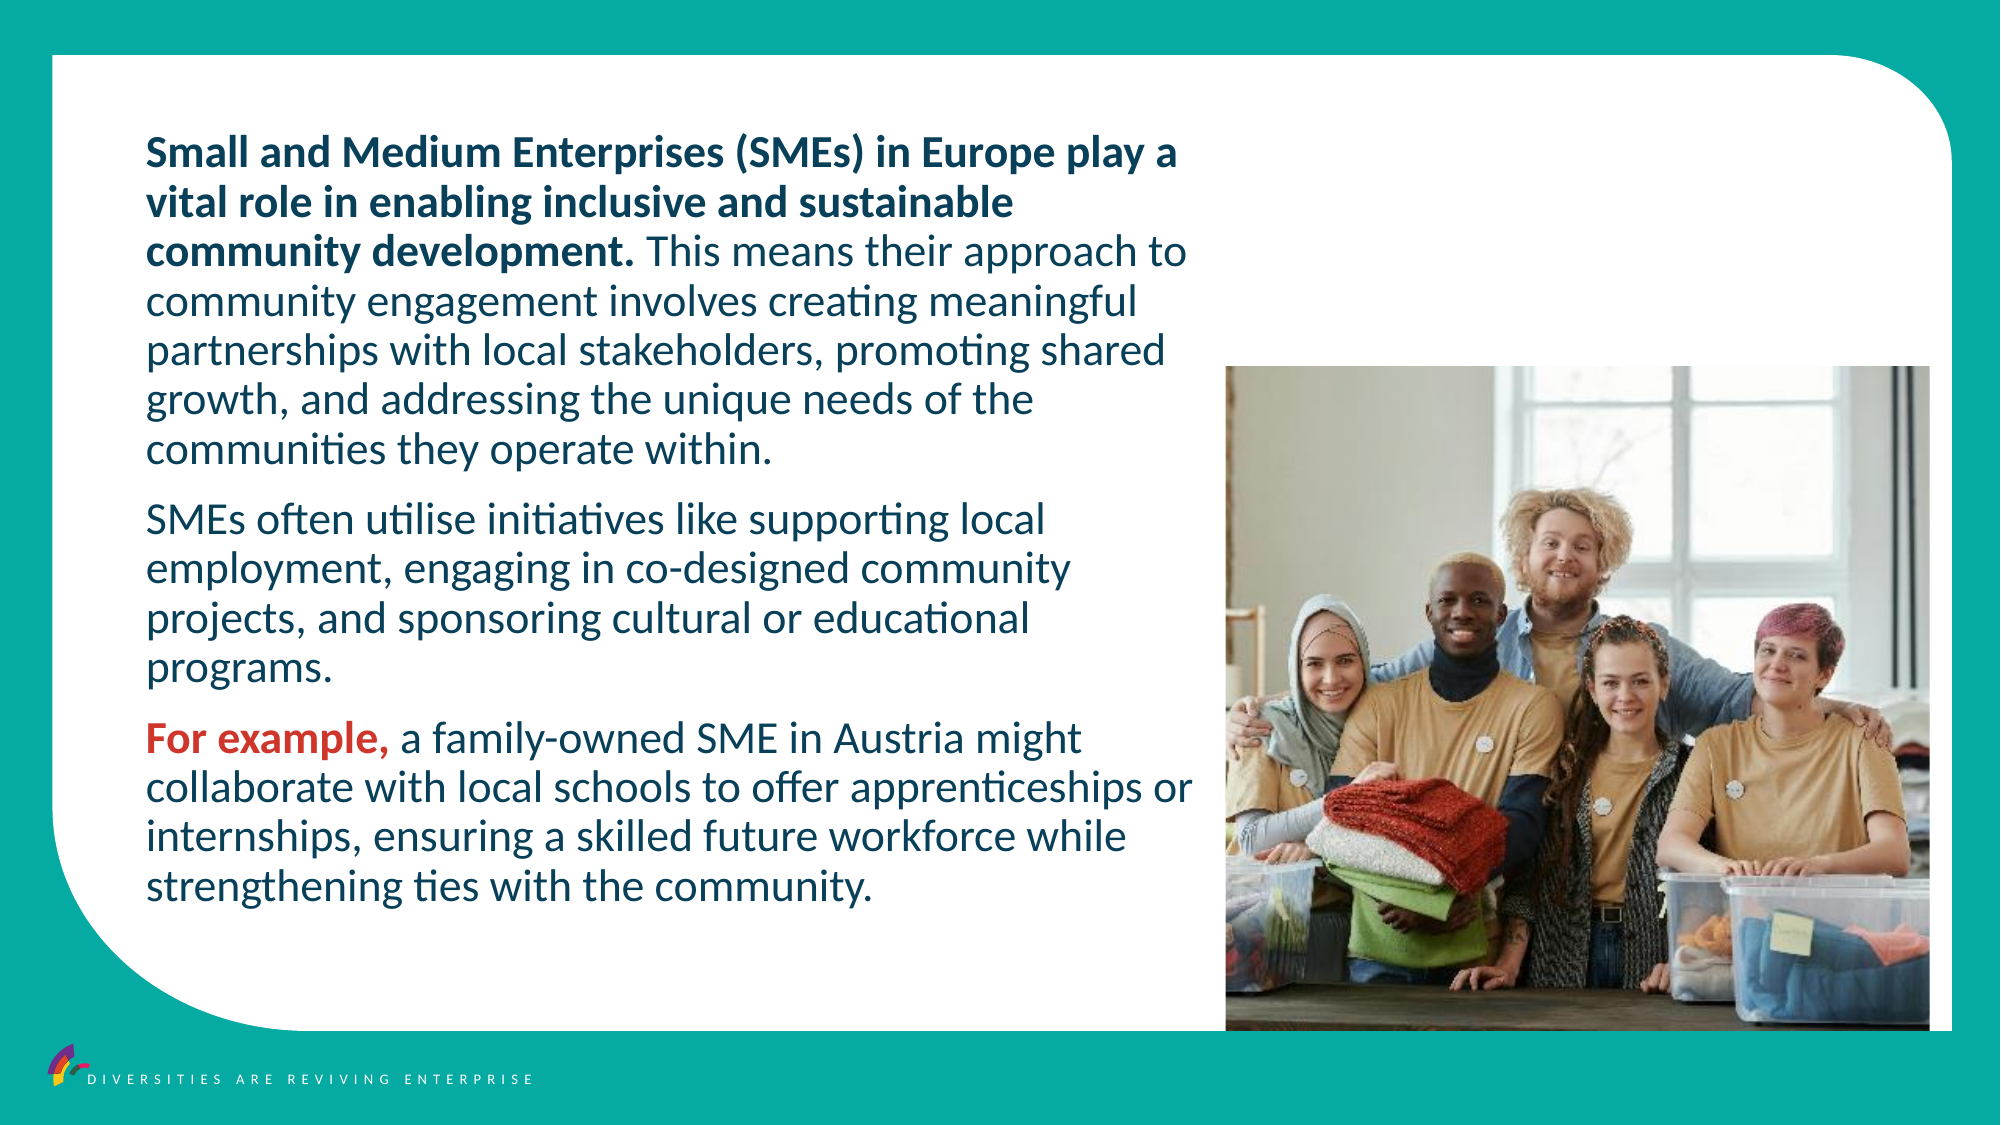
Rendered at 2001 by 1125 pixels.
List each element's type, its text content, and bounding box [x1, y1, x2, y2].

list Small and Medium Enterprises (SMEs) in Europe play a vital role in enabling inclusive and sustainable community development. This means their approach to community engagement involves creating meaningful partnerships with local stakeholders, promoting shared growth, and addressing the unique needs of the communities they operate within. SMEs often utilise initiatives like supporting local employment, engaging in co-designed community projects, and sponsoring cultural or educational programs. For example, a family-owned SME in Austria might collaborate with local schools to offer apprenticeships or internships, ensuring a skilled future workforce while strengthening ties with the community. [130, 120, 1215, 753]
picture [1225, 366, 1930, 1031]
